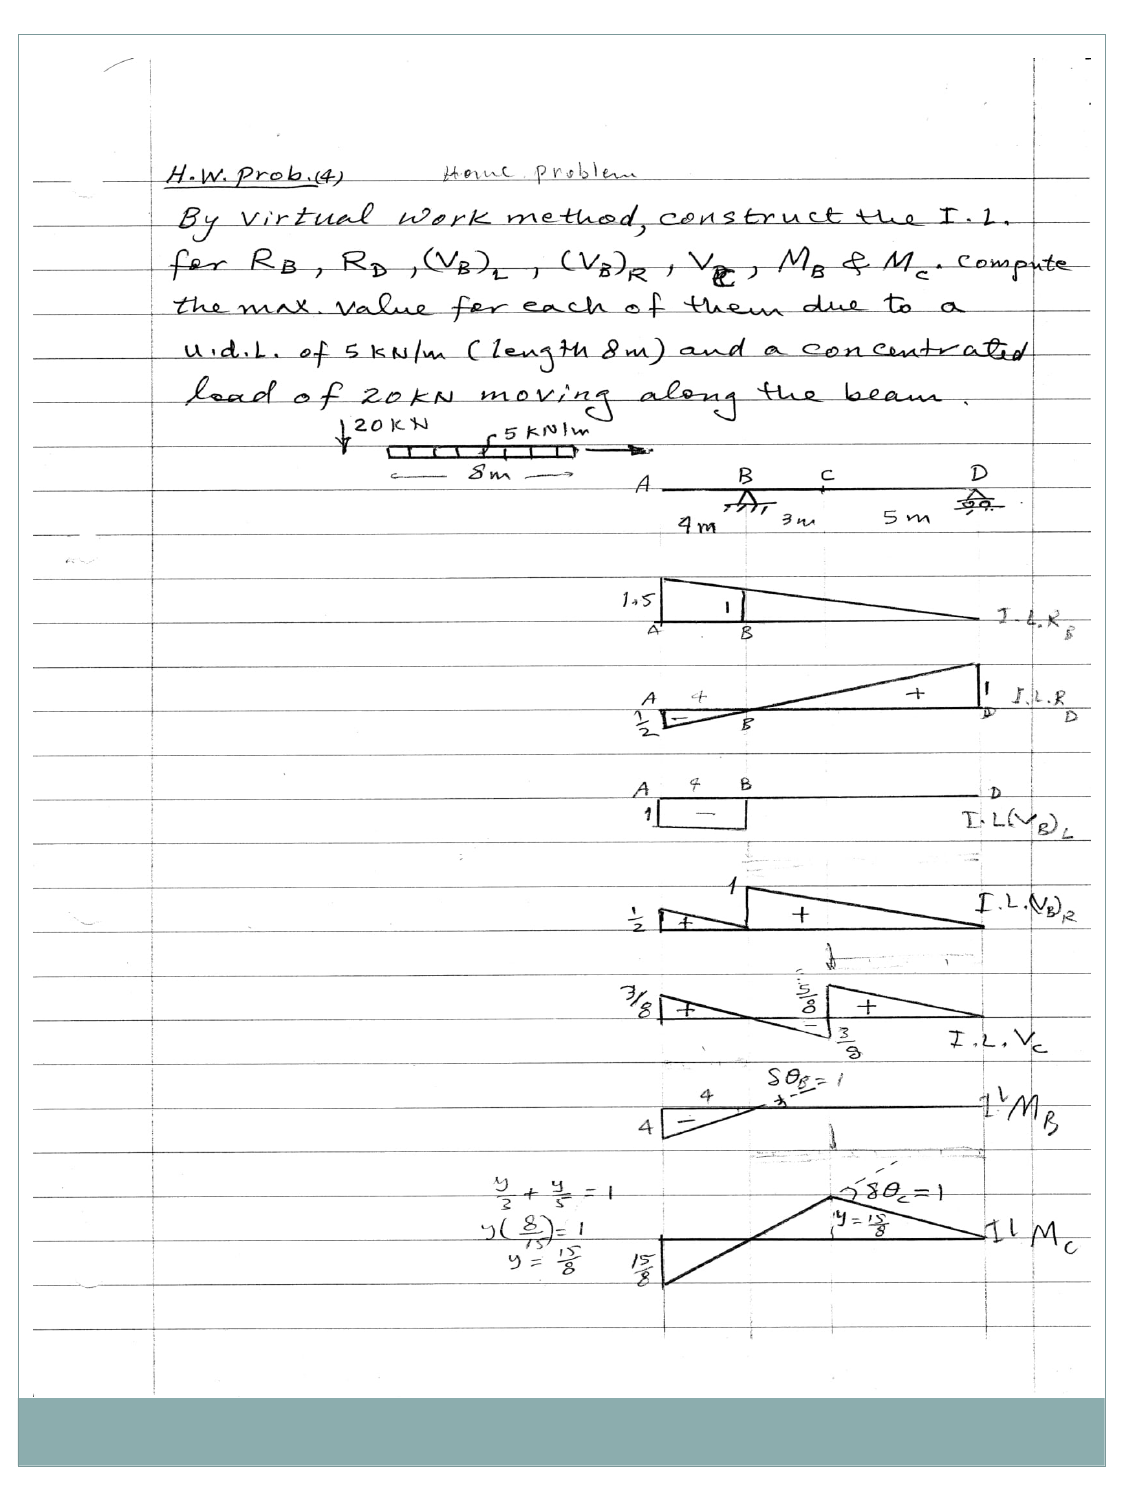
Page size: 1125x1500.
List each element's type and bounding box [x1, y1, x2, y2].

picture [33, 58, 1091, 1397]
